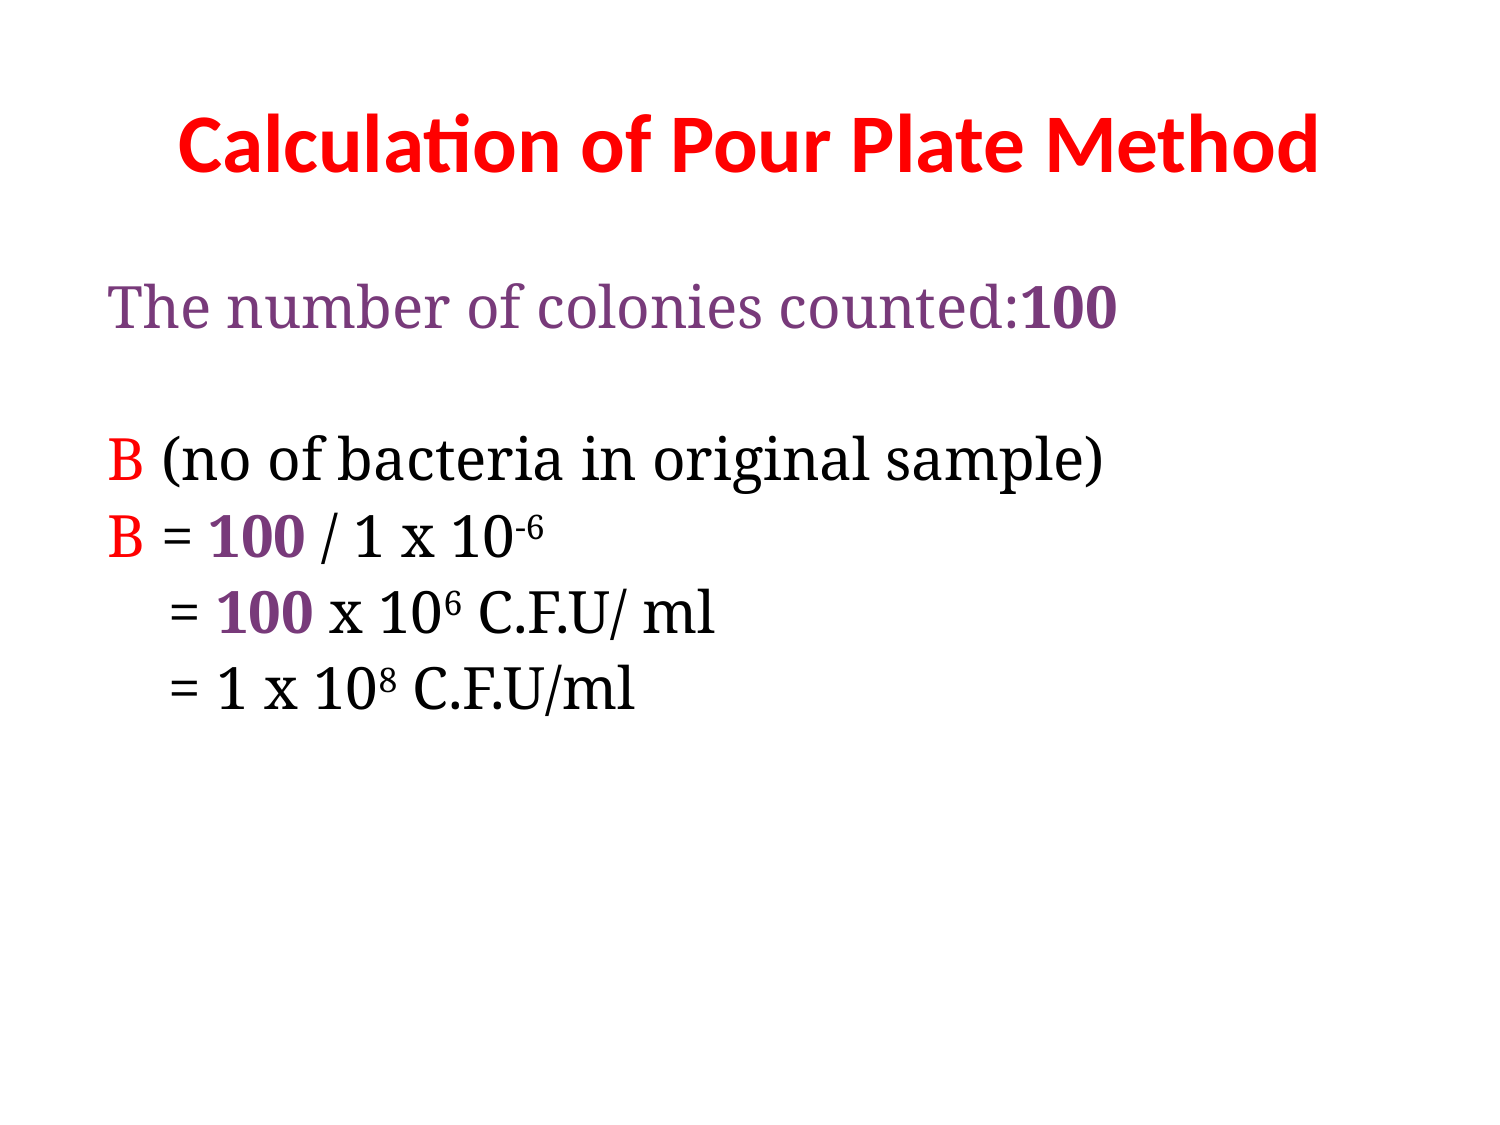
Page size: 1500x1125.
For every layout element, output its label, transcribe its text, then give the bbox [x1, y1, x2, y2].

list The number of colonies counted:100 B (no of bacteria in original sample) B = 100 / 1 x 10-6 = 100 x 106 C.F.U/ ml = 1 x 108 C.F.U/ml [75, 262, 1425, 1005]
title Calculation of Pour Plate Method [75, 45, 1425, 233]
